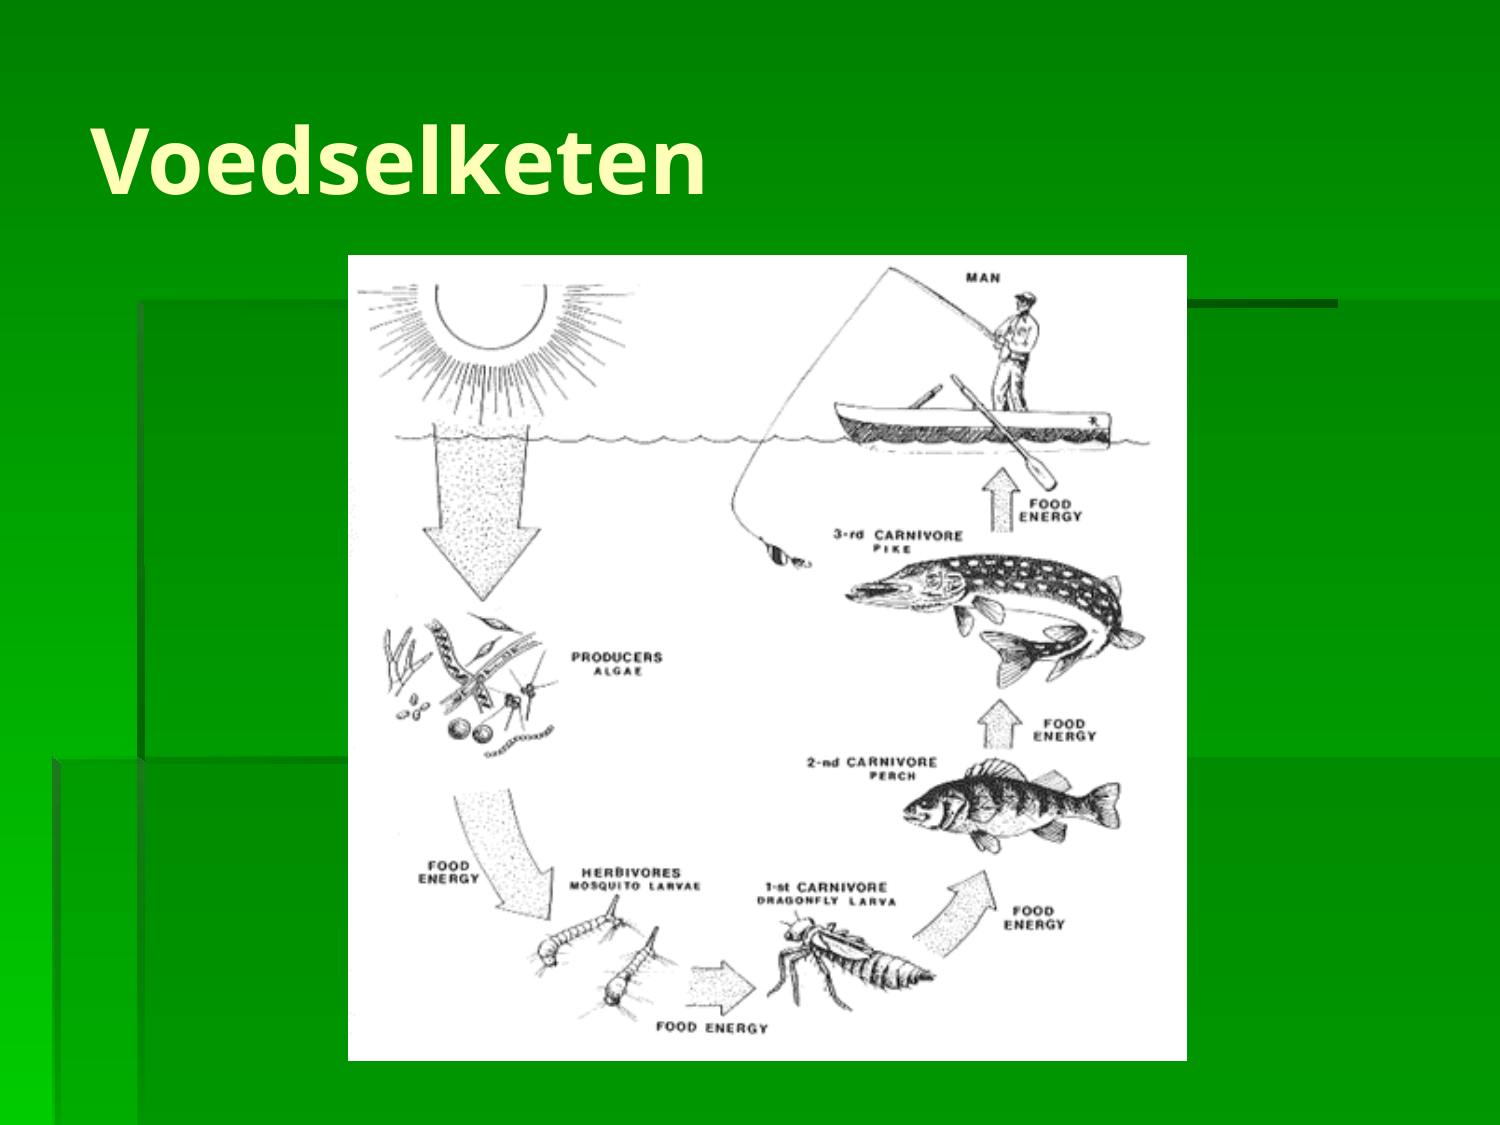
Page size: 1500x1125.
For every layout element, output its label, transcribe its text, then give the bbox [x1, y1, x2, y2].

title Voedselketen [75, 40, 1451, 275]
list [348, 255, 1188, 1061]
